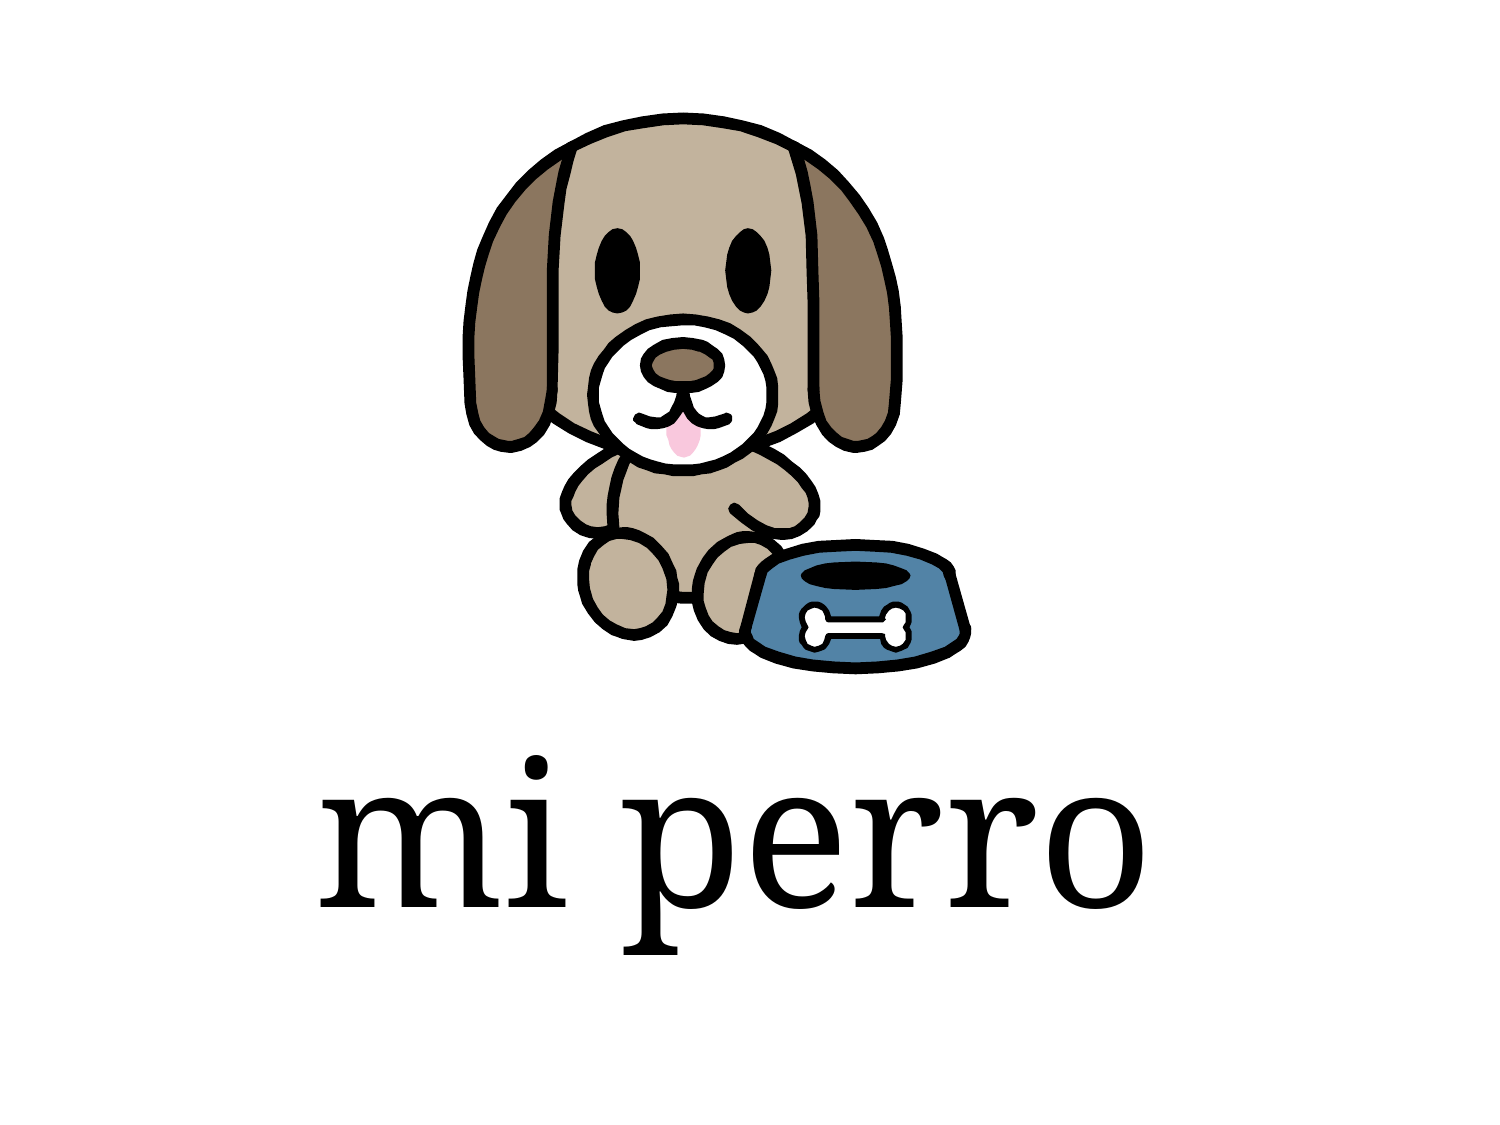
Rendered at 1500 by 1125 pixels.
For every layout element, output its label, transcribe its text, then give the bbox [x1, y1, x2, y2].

list mi perro [300, 699, 1213, 1000]
picture [462, 112, 972, 675]
